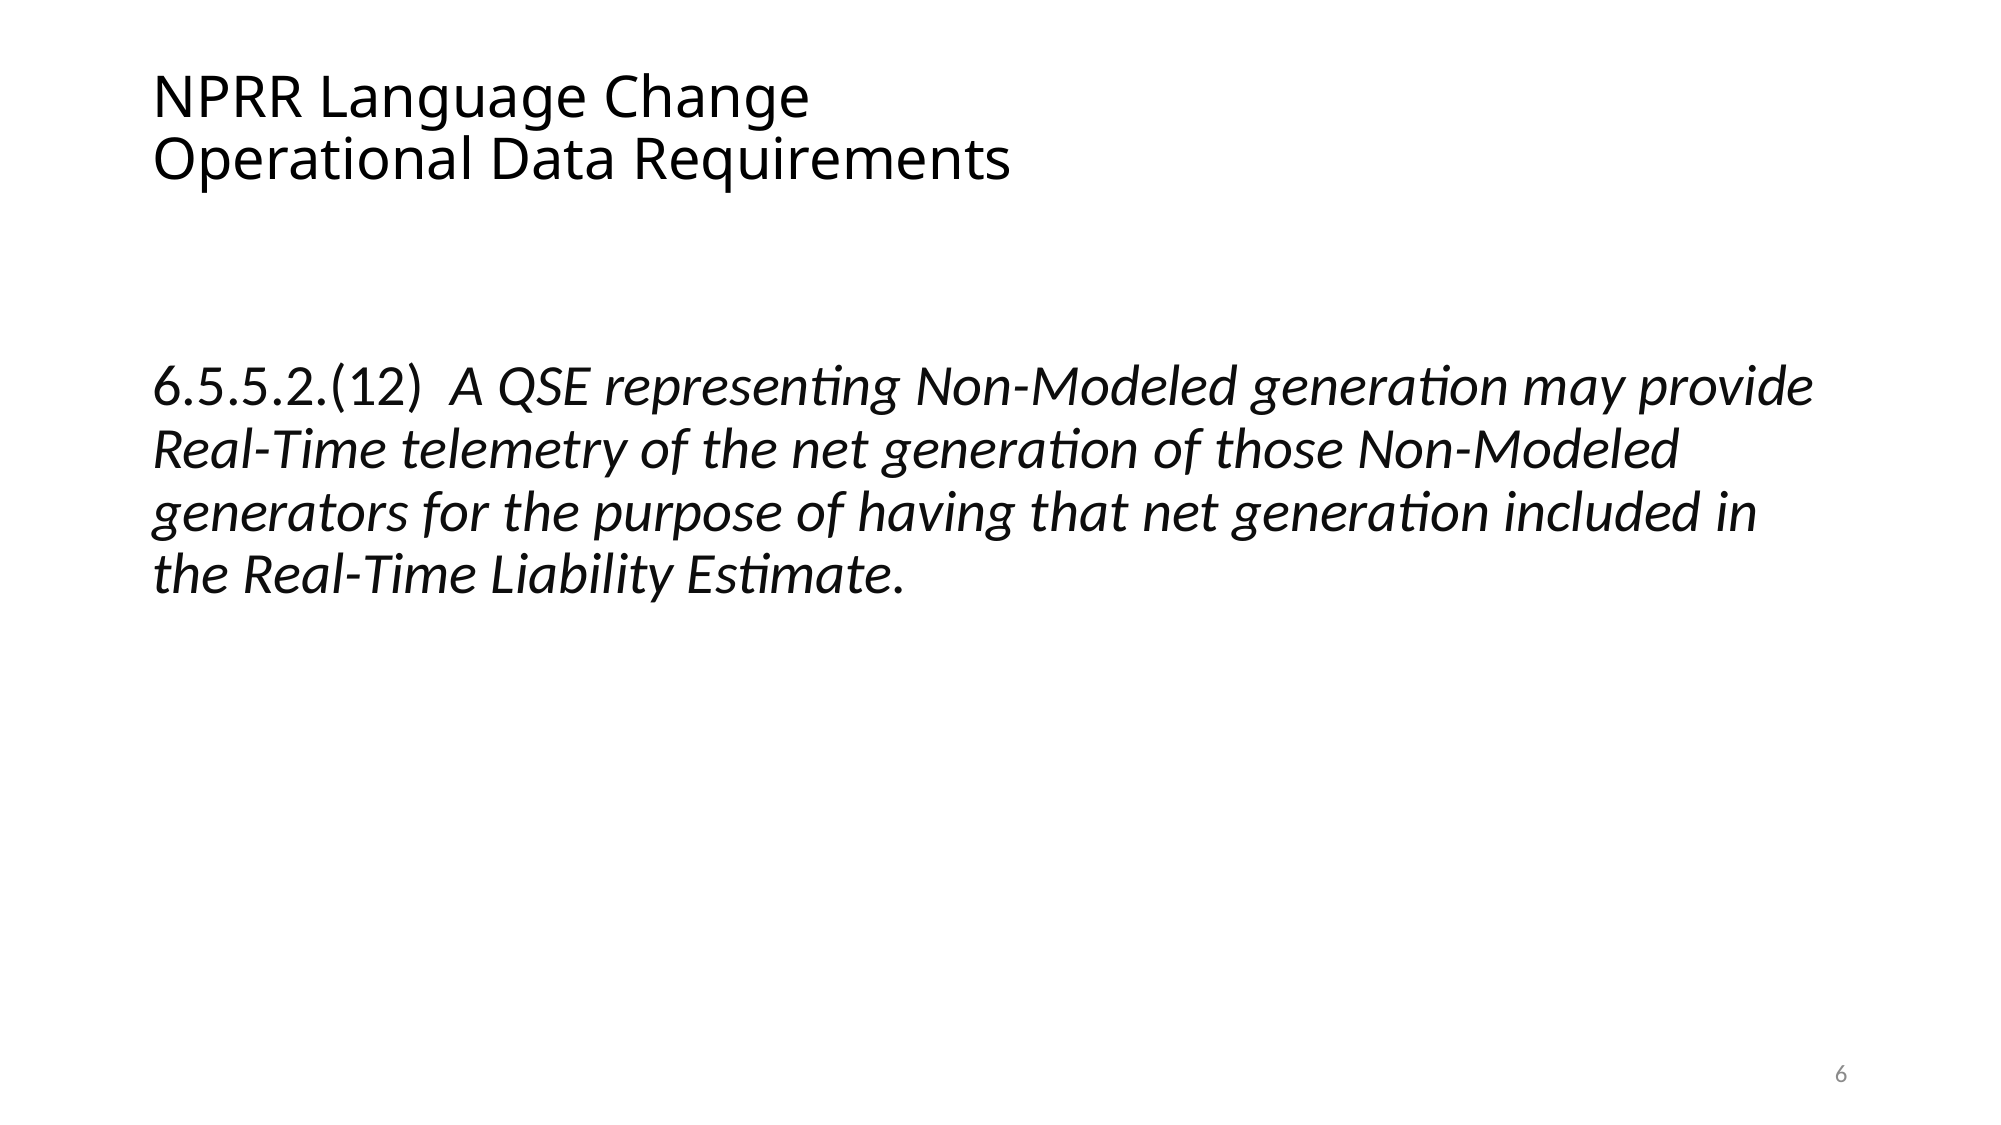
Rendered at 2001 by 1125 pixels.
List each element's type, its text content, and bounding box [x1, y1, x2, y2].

list 6.5.5.2.(12) A QSE representing Non-Modeled generation may provide Real-Time telemetry of the net generation of those Non-Modeled generators for the purpose of having that net generation included in the Real-Time Liability Estimate. [137, 347, 1863, 1103]
slide_number 6 [1412, 1042, 1863, 1103]
title NPRR Language Change Operational Data Requirements [137, 59, 1863, 278]
